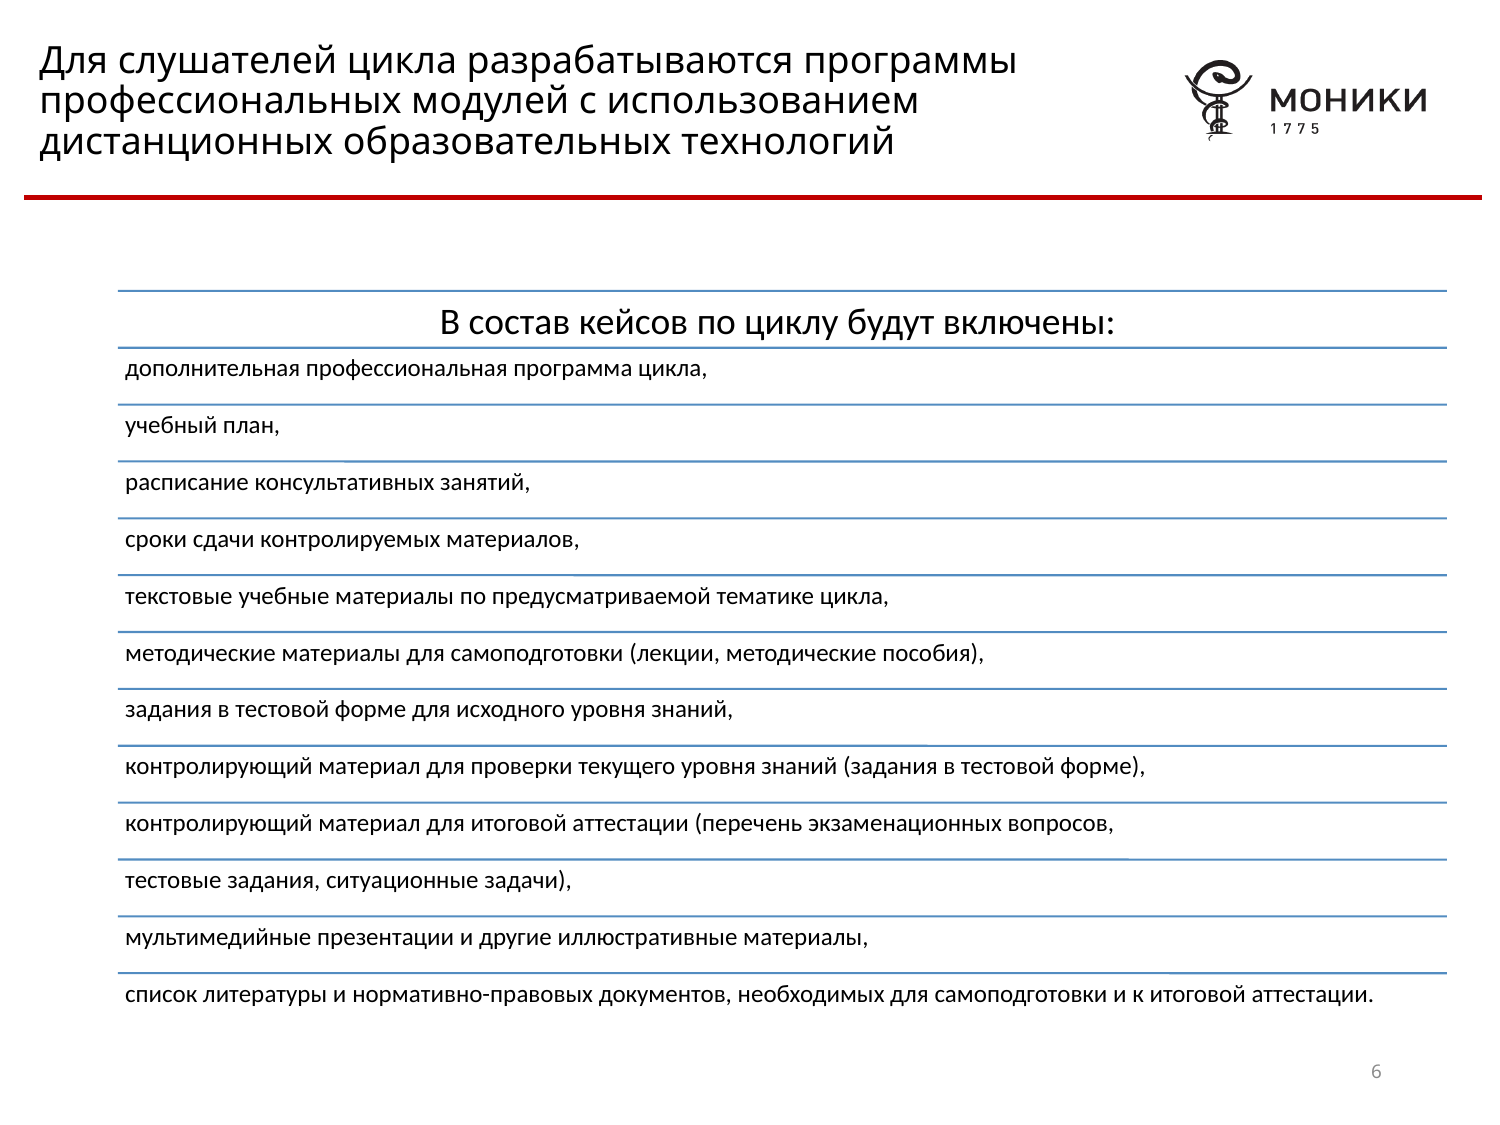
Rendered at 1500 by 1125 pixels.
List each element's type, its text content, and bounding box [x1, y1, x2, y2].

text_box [117, 290, 1447, 1031]
slide_number 6 [1059, 1042, 1397, 1103]
text_box [1176, 48, 1447, 148]
title Для слушателей цикла разрабатываются программы профессиональных модулей с использованием дистанционных образовательных технологий [24, 8, 1176, 196]
